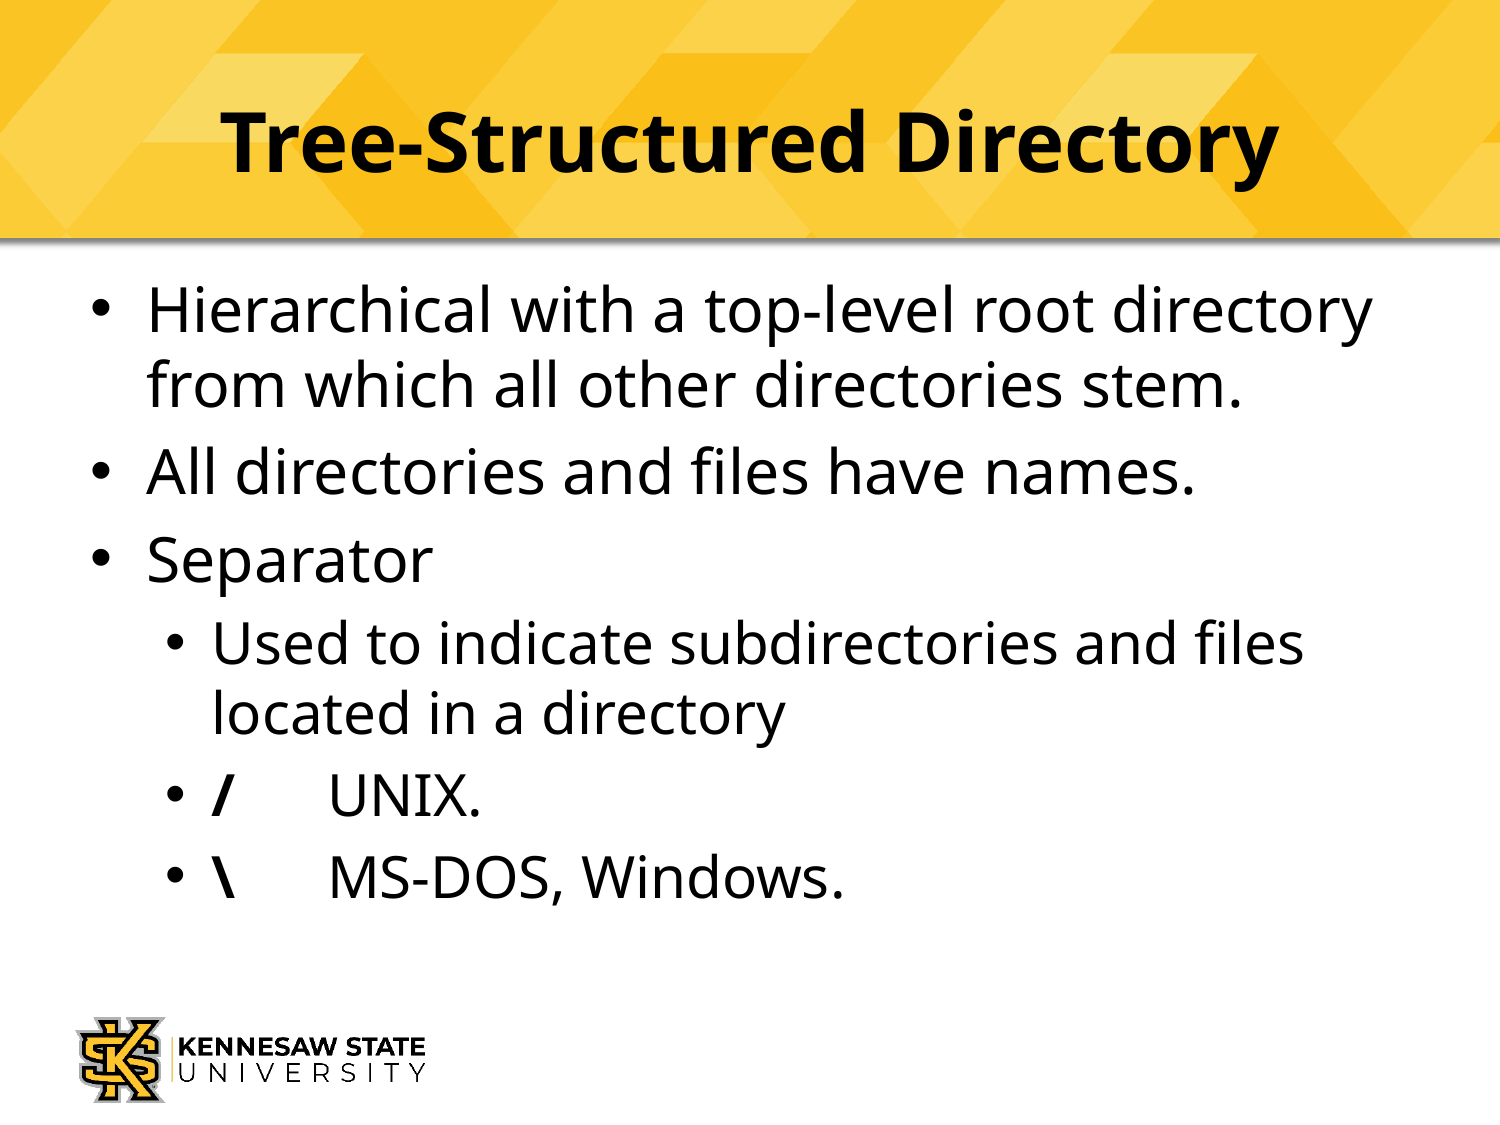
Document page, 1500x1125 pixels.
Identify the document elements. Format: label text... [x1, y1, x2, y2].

title Tree-Structured Directory [75, 45, 1425, 233]
picture [0, 0, 1500, 251]
list Hierarchical with a top-level root directory from which all other directories stem. All directories and files have names. Separator Used to indicate subdirectories and files located in a directory / UNIX. \ MS-DOS, Windows. [75, 262, 1425, 1005]
picture [75, 1017, 425, 1103]
